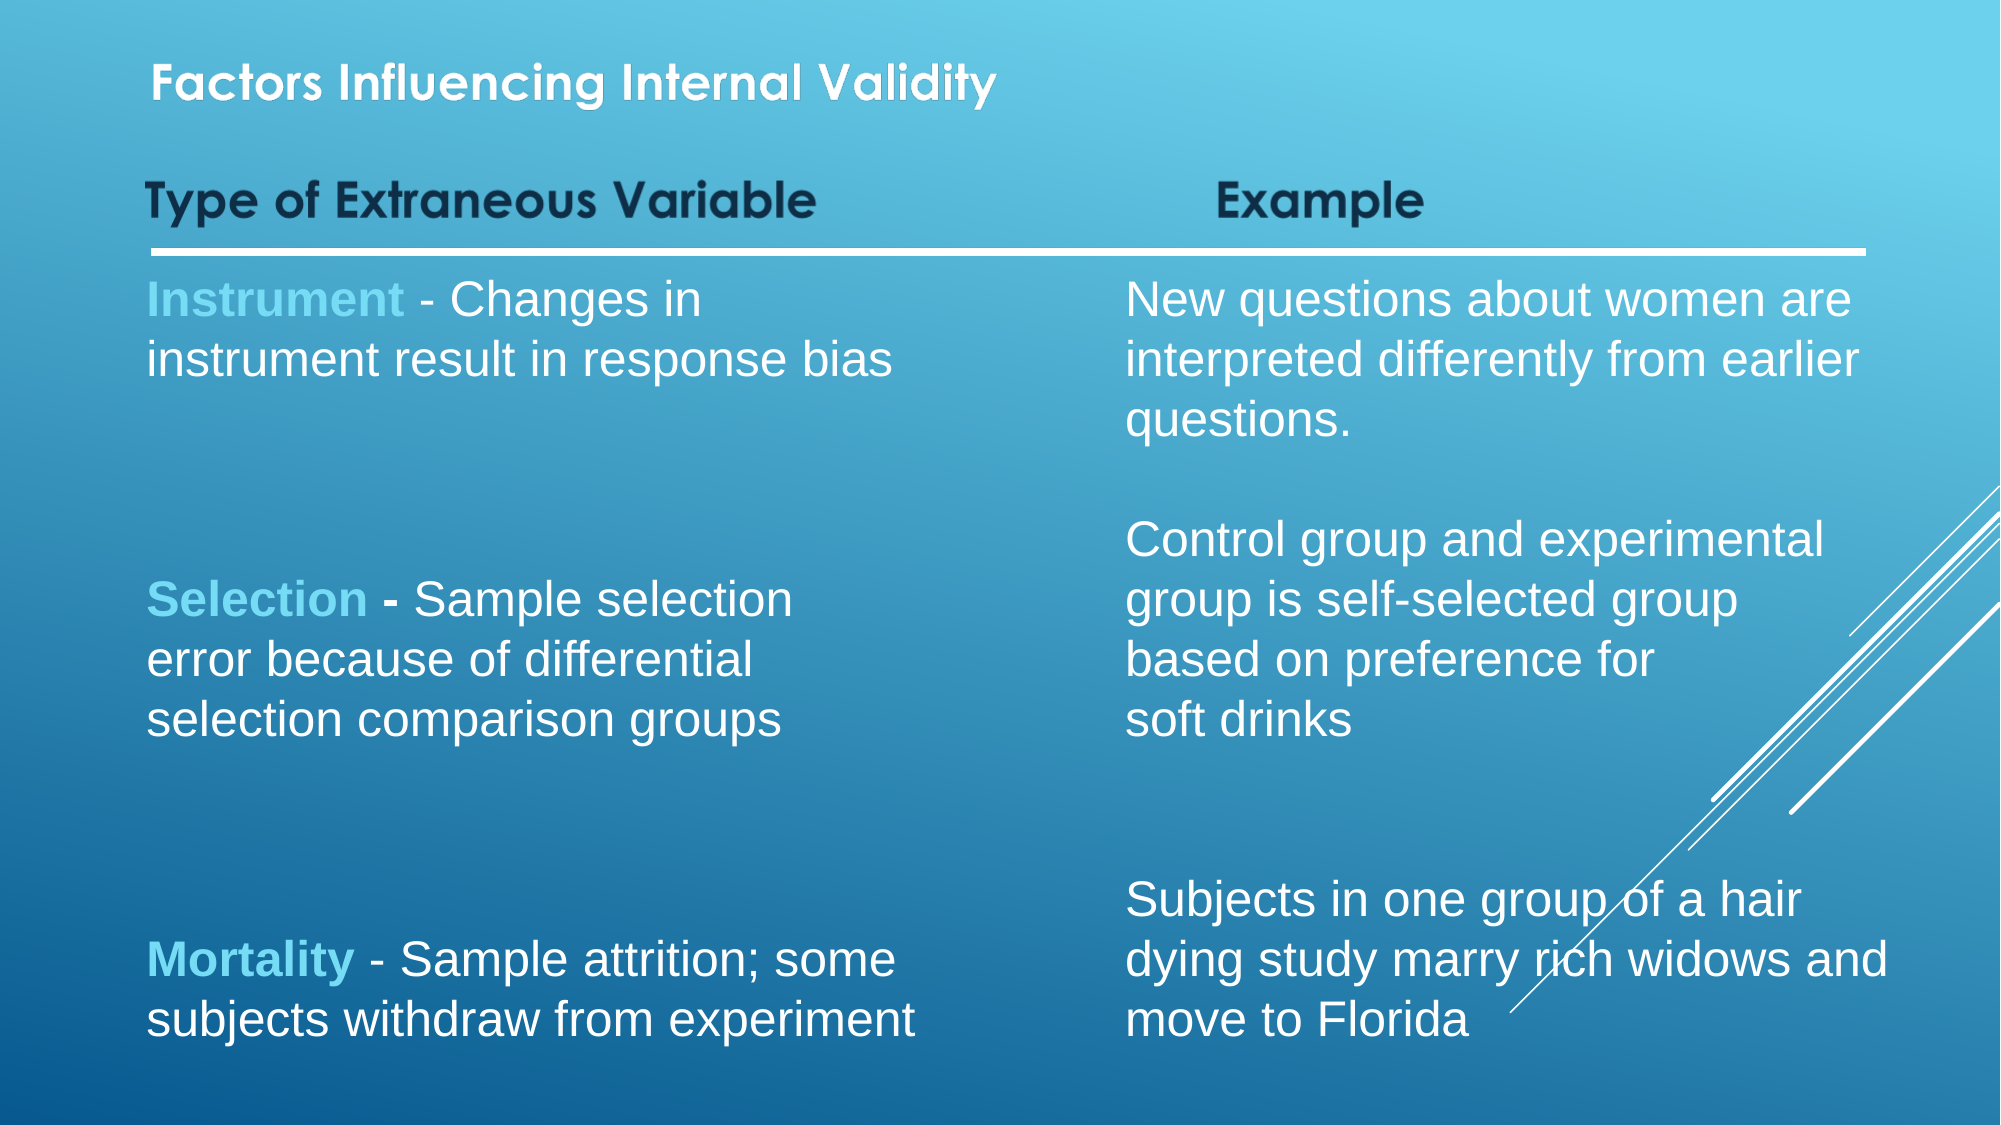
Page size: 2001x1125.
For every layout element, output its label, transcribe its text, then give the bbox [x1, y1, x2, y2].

text_box Instrument - Changes in instrument result in response bias Selection - Sample selection error because of differential selection comparison groups Mortality - Sample attrition; some subjects withdraw from experiment [131, 260, 1093, 1054]
picture [113, 35, 1870, 260]
text_box New questions about women are interpreted differently from earlier questions. Control group and experimental group is self-selected group based on preference for soft drinks Subjects in one group of a hair dying study marry rich widows and move to Florida [1109, 258, 1922, 1114]
